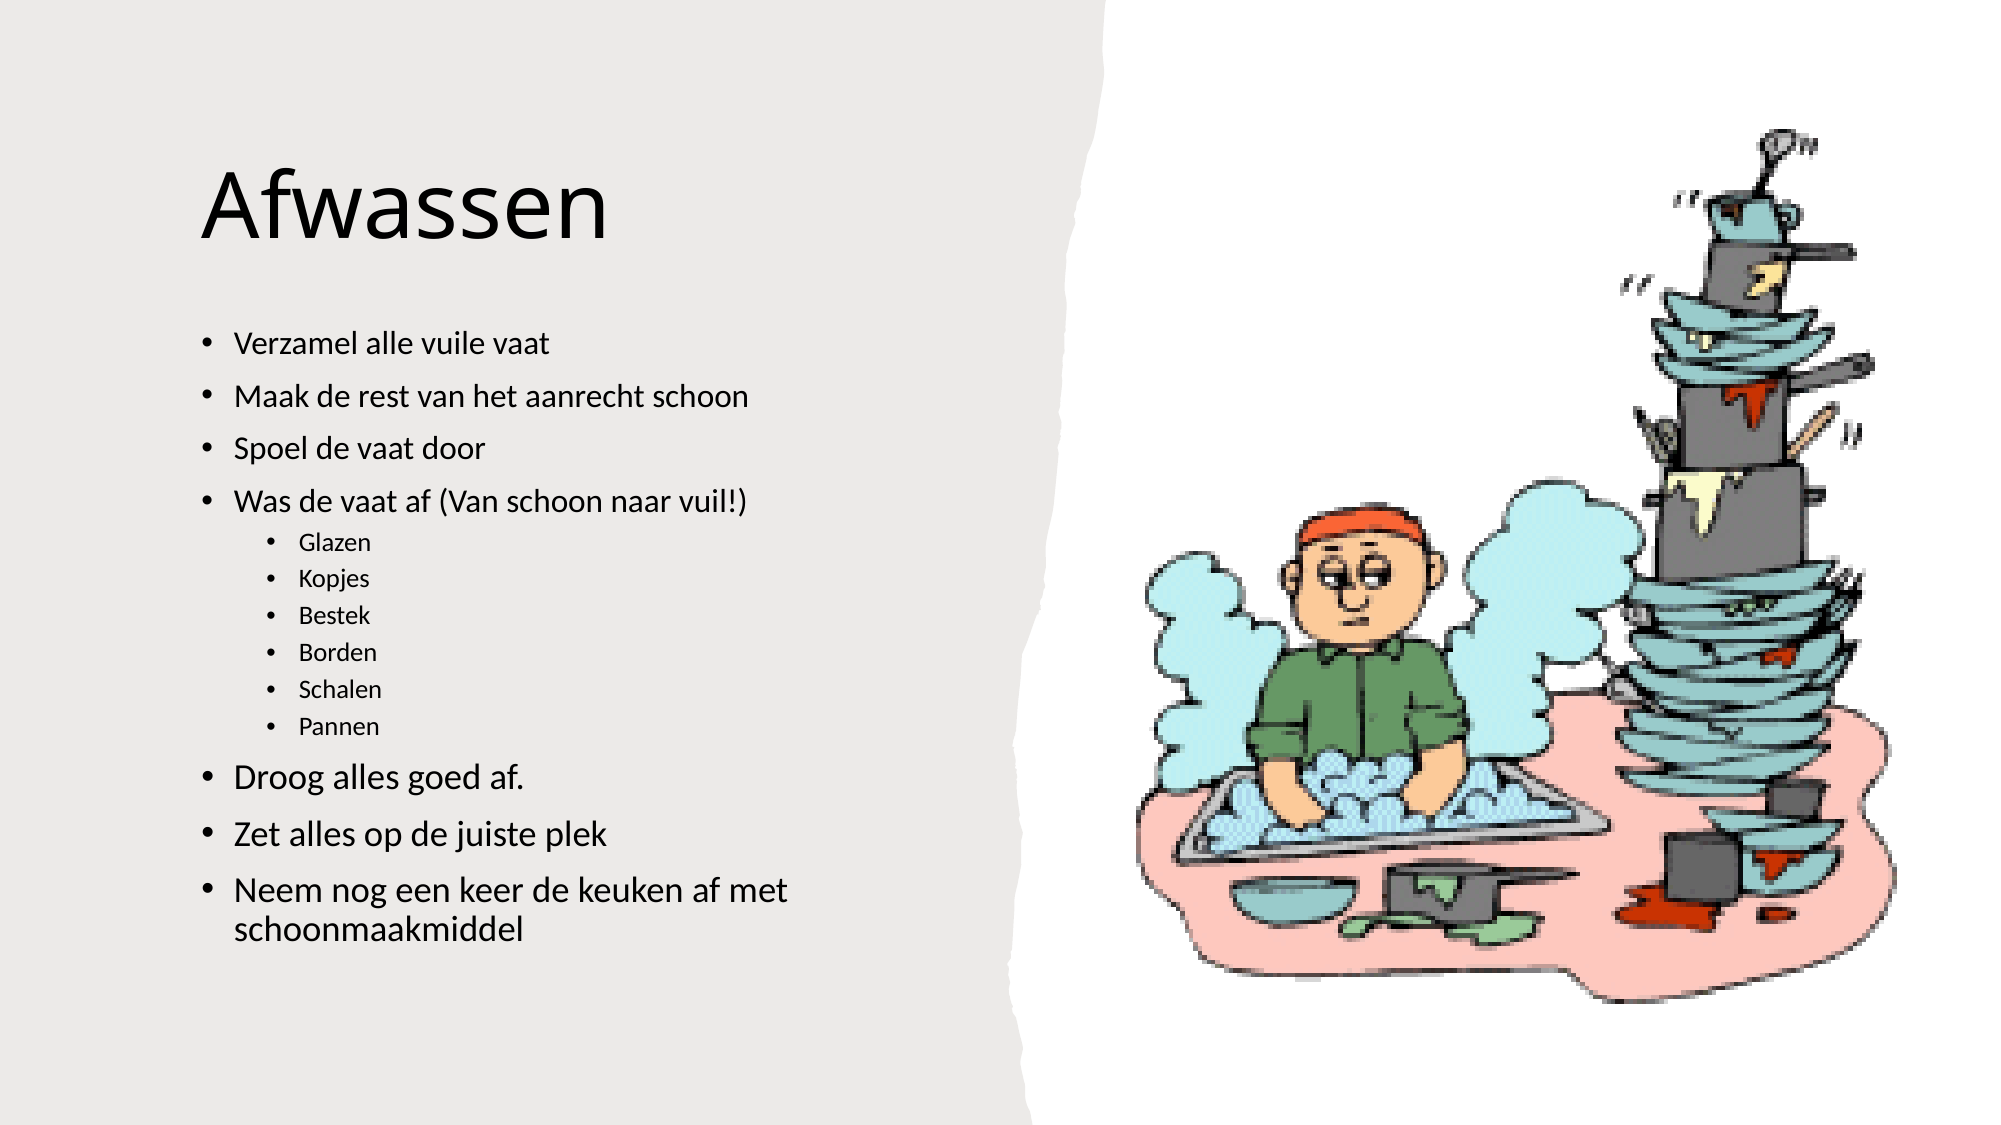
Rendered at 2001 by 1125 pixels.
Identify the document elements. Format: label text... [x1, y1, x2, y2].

picture [1128, 125, 1906, 1004]
list Verzamel alle vuile vaat Maak de rest van het aanrecht schoon Spoel de vaat door Was de vaat af (Van schoon naar vuil!) Glazen Kopjes Bestek Borden Schalen Pannen Droog alles goed af. Zet alles op de juiste plek Neem nog een keer de keuken af met schoonmaakmiddel [186, 318, 915, 960]
text_box [1009, 0, 2000, 1125]
title Afwassen [186, 99, 972, 319]
text_box [0, 0, 1107, 1125]
